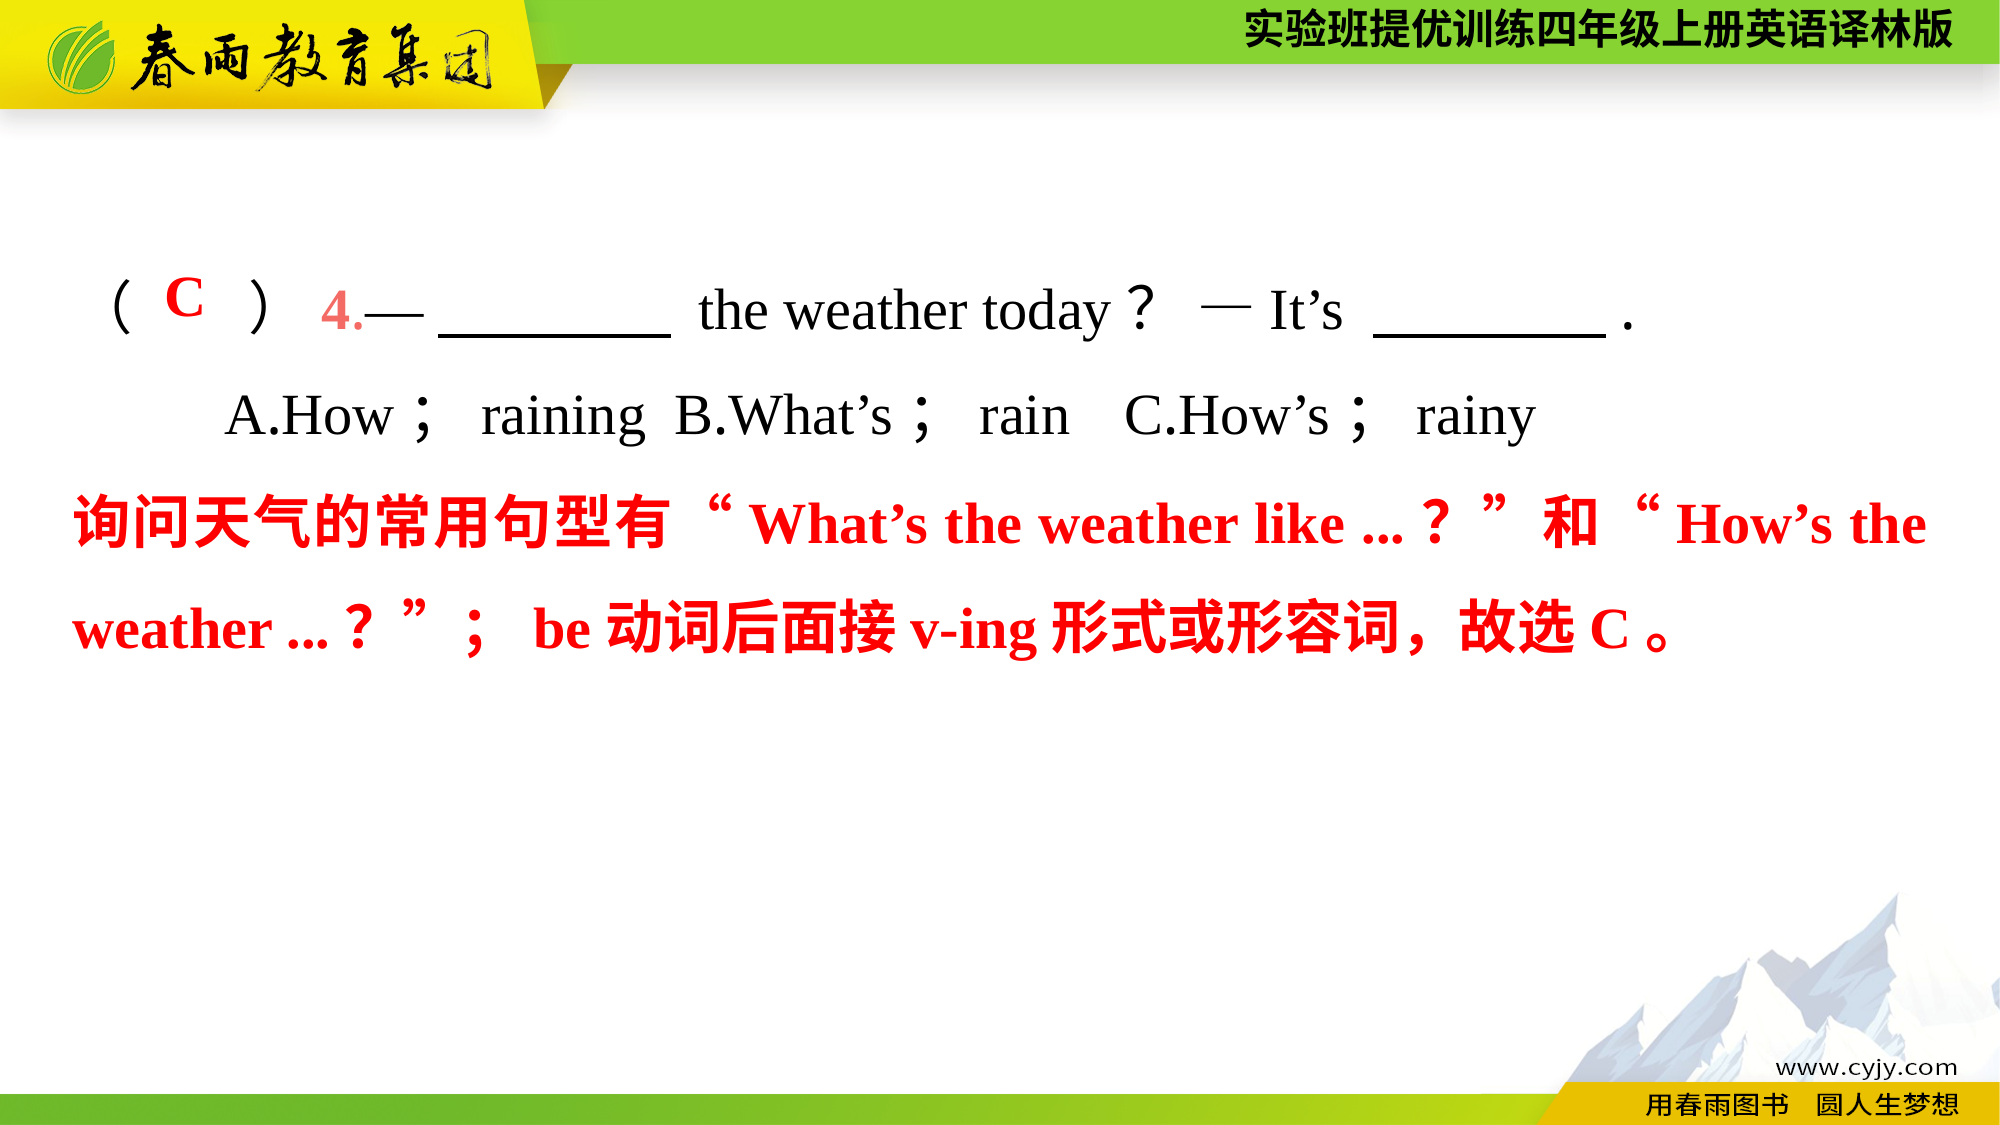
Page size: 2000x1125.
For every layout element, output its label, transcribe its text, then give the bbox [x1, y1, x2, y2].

list （ ）4.— the weather today？ —It’s . A.How；raining B.What’s；rain C.How’s；rainy [59, 228, 1944, 443]
picture [0, 0, 2000, 1125]
text_box 询问天气的常用句型有“What’s the weather like ...？”和“How’s the weather ...？”；be动词后面接v-ing形式或形容词，故选C。 [57, 443, 1942, 668]
text_box C [149, 251, 222, 336]
